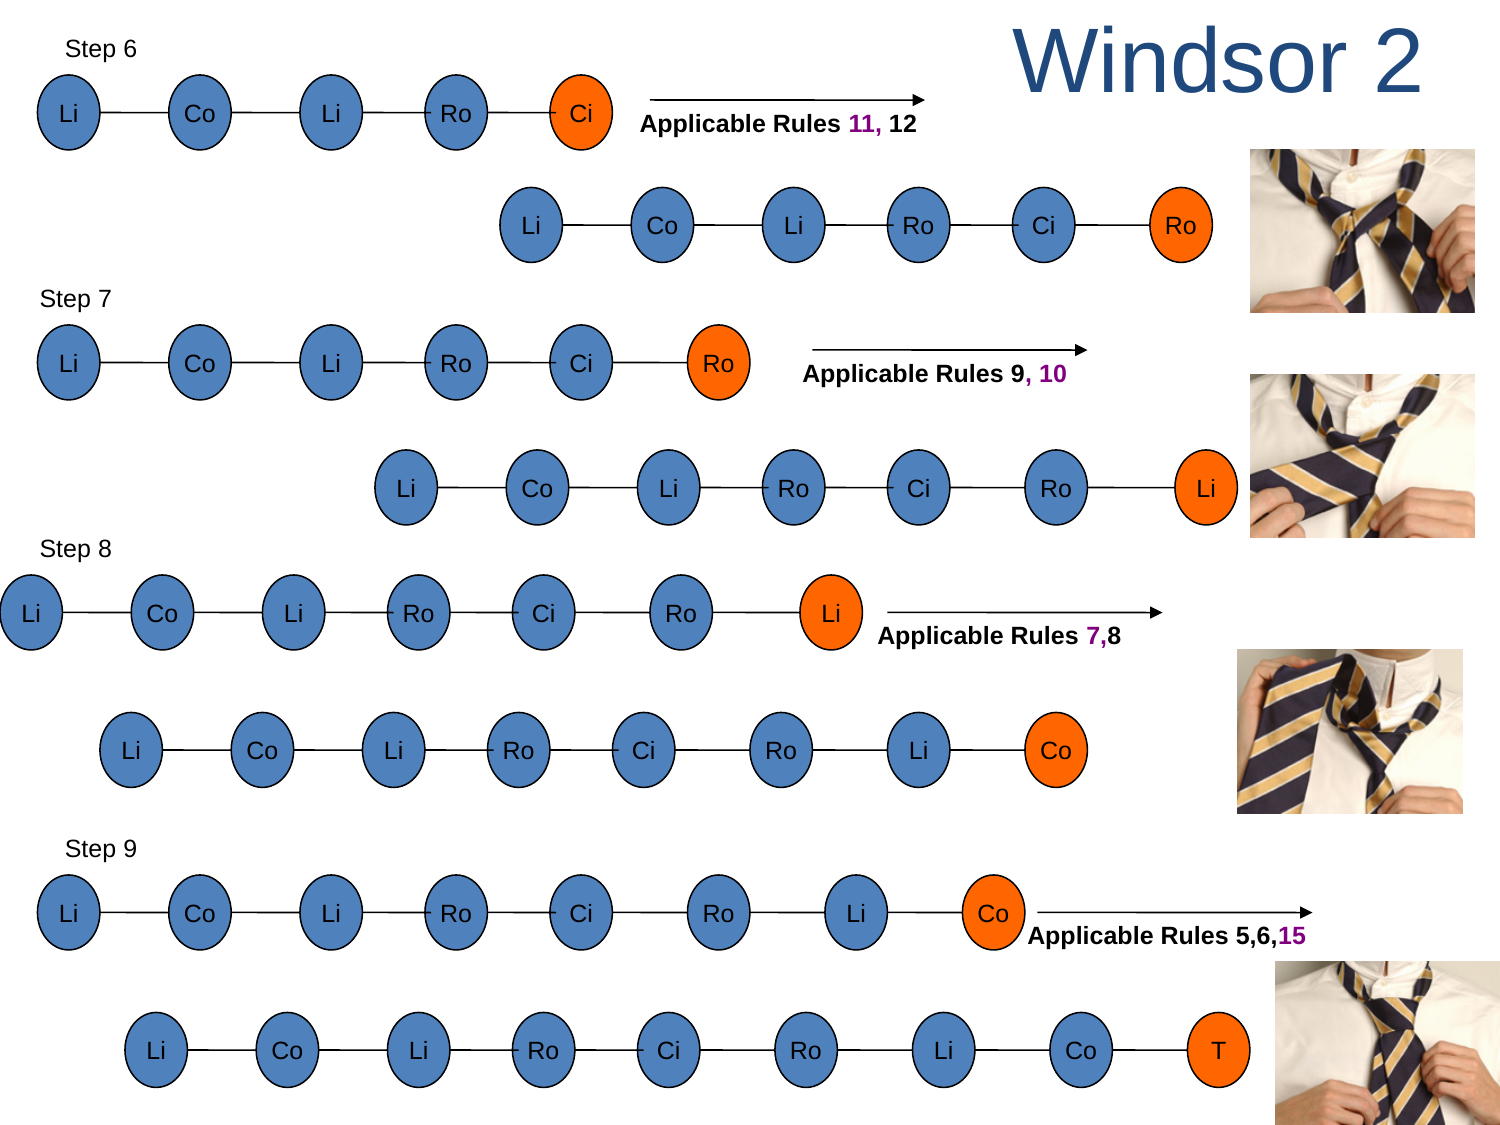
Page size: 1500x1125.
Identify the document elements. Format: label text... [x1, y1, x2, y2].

text_box Co [168, 874, 232, 950]
text_box Ro [762, 449, 825, 525]
text_box Ro [687, 874, 750, 950]
text_box Ro [774, 1012, 838, 1088]
text_box Ro [512, 1012, 575, 1088]
text_box Ci [549, 324, 613, 400]
text_box Ro [424, 874, 488, 950]
text_box Ci [637, 1012, 700, 1088]
text_box Co [506, 449, 569, 525]
text_box Ci [549, 74, 613, 150]
text_box Applicable Rules 11, 12 [624, 99, 1000, 145]
text_box Li [824, 874, 888, 950]
text_box Li [262, 574, 325, 650]
text_box Li [299, 874, 363, 950]
text_box Li [799, 574, 863, 650]
text_box Ro [749, 712, 813, 788]
text_box Li [387, 1012, 450, 1088]
text_box Ci [512, 574, 575, 650]
text_box Li [0, 574, 63, 650]
text_box Co [1024, 712, 1088, 788]
picture [1237, 649, 1463, 814]
text_box [812, 343, 1088, 357]
text_box [649, 93, 925, 107]
text_box Li [299, 74, 363, 150]
text_box [1037, 906, 1313, 919]
text_box Li [299, 324, 363, 400]
text_box Li [99, 712, 163, 788]
text_box Li [124, 1012, 188, 1088]
text_box Windsor 2 [937, 0, 1500, 113]
text_box Co [231, 712, 294, 788]
text_box Ro [1024, 449, 1088, 525]
text_box Ro [424, 74, 488, 150]
text_box Co [168, 324, 232, 400]
picture [1249, 374, 1476, 539]
text_box Ro [1149, 187, 1213, 263]
text_box Li [374, 449, 438, 525]
text_box Applicable Rules 7,8 [862, 612, 1238, 658]
text_box Ro [387, 574, 450, 650]
text_box Ci [549, 874, 613, 950]
picture [1249, 149, 1476, 314]
text_box Co [256, 1012, 319, 1088]
text_box Ro [687, 324, 750, 400]
text_box Step 6 [49, 24, 200, 70]
text_box Step 7 [24, 275, 175, 320]
text_box Li [762, 187, 825, 263]
text_box Li [37, 874, 100, 950]
text_box Li [887, 712, 950, 788]
text_box Ro [487, 712, 550, 788]
text_box Applicable Rules 9, 10 [787, 350, 1163, 395]
text_box Li [912, 1012, 975, 1088]
text_box T [1187, 1012, 1250, 1088]
text_box Step 8 [24, 525, 175, 570]
text_box Ro [424, 324, 488, 400]
text_box Co [962, 874, 1025, 950]
text_box Li [499, 187, 563, 263]
text_box Li [637, 449, 700, 525]
text_box Ro [649, 574, 713, 650]
text_box Step 9 [49, 825, 200, 870]
text_box Co [131, 574, 194, 650]
text_box Co [168, 74, 232, 150]
text_box Ci [612, 712, 675, 788]
text_box Ci [887, 449, 950, 525]
text_box Li [362, 712, 425, 788]
text_box [887, 606, 1163, 619]
text_box Ro [887, 187, 950, 263]
text_box Li [1174, 449, 1238, 525]
text_box Applicable Rules 5,6,15 [1012, 912, 1388, 958]
text_box Co [1049, 1012, 1113, 1088]
text_box Ci [1012, 187, 1075, 263]
text_box Li [37, 74, 100, 150]
text_box Co [631, 187, 694, 263]
picture [1274, 961, 1500, 1125]
text_box Li [37, 324, 100, 400]
